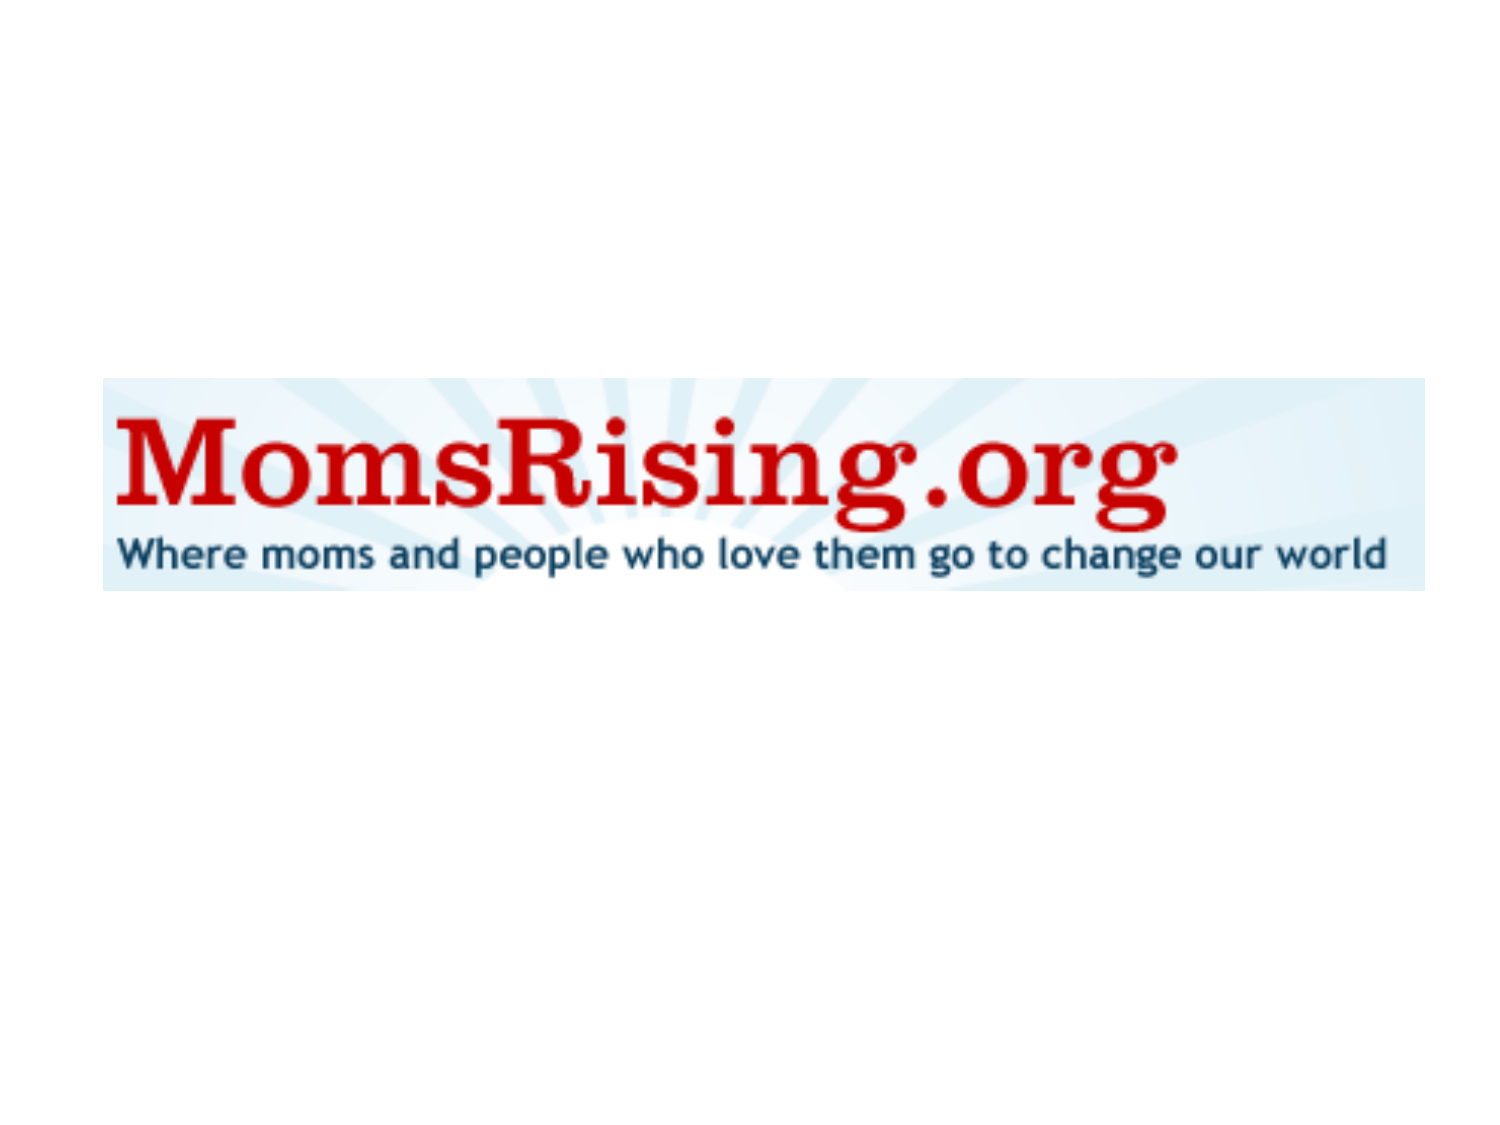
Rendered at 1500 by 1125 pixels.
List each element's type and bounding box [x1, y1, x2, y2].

picture [103, 377, 1425, 591]
